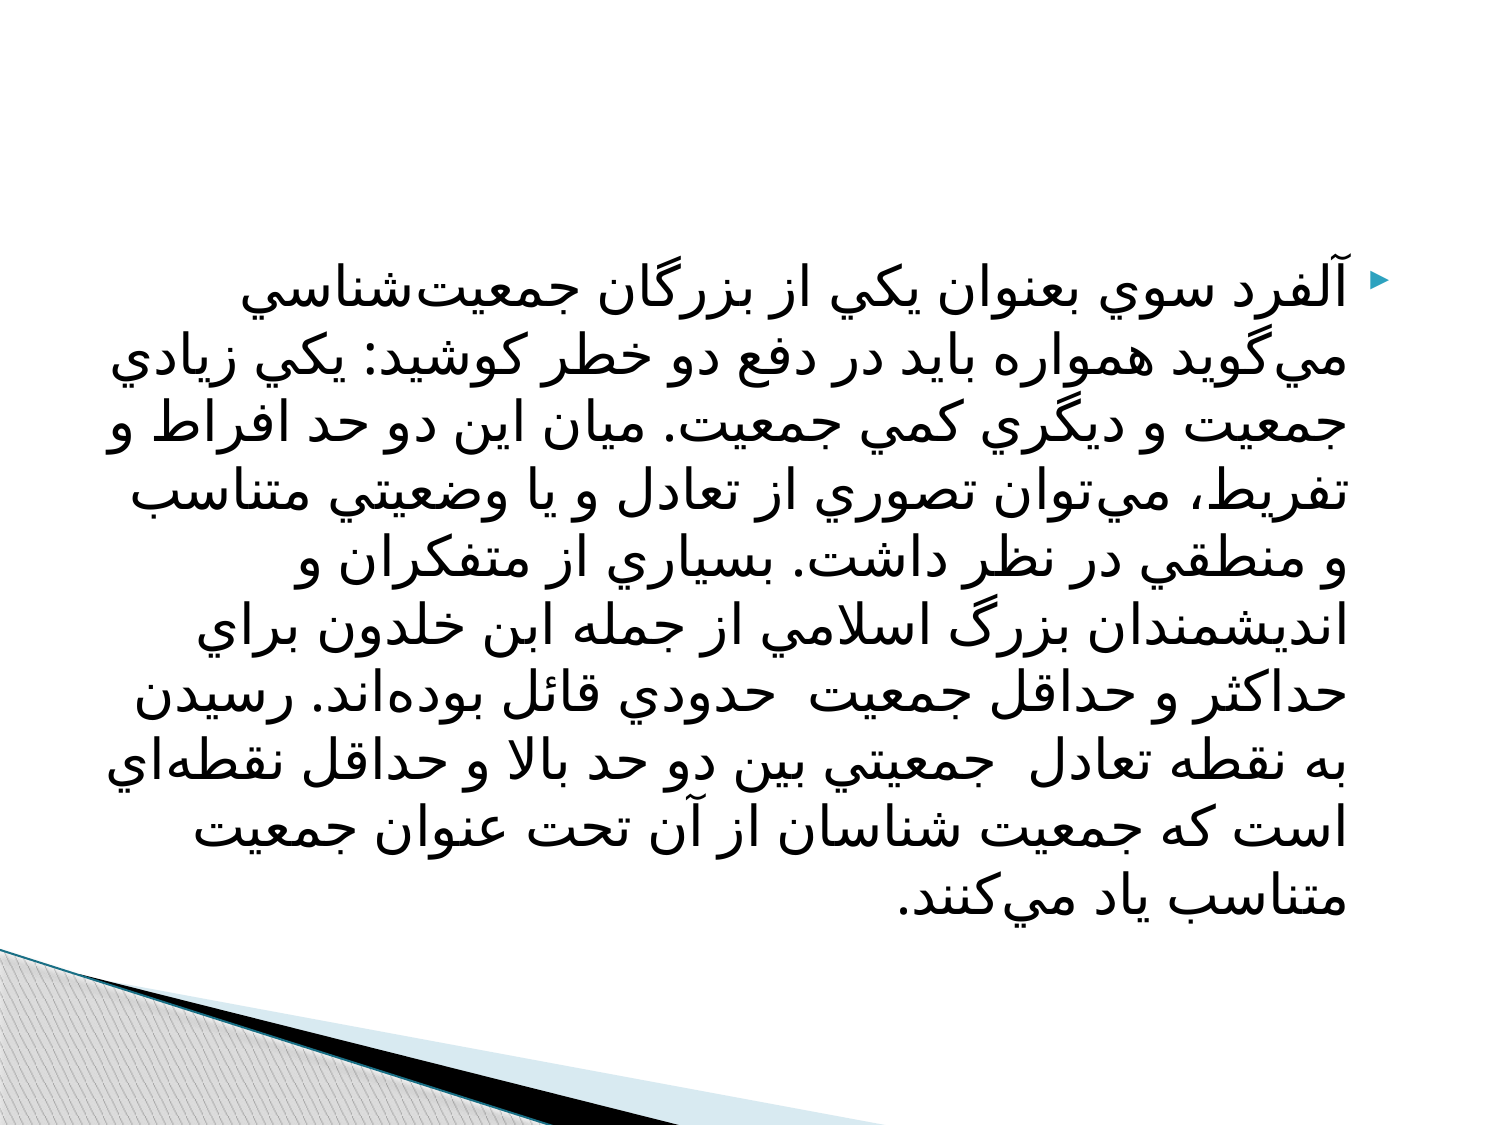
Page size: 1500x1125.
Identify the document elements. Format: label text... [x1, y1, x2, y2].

list آلفرد سوي بعنوان يكي از بزرگان جمعيت‌شناسي مي‌گويد همواره بايد در دفع دو خطر كوشيد: يكي زيادي جمعيت و ديگري كمي جمعيت. ميان اين دو حد افراط و تفريط، مي‌توان تصوري از تعادل و يا وضعيتي متناسب و منطقي در نظر داشت. بسياري از متفكران و انديشمندان بزرگ اسلامي از جمله ابن خلدون براي حداكثر و حداقل جمعيت حدودي قائل بوده‌اند. ‌رسيدن به نقطه تعادل جمعيتي بين دو حد بالا و حداقل نقطه‌اي است كه جمعيت شناسان از آن تحت عنوان جمعيت متناسب ياد مي‌كنند. [75, 243, 1425, 986]
